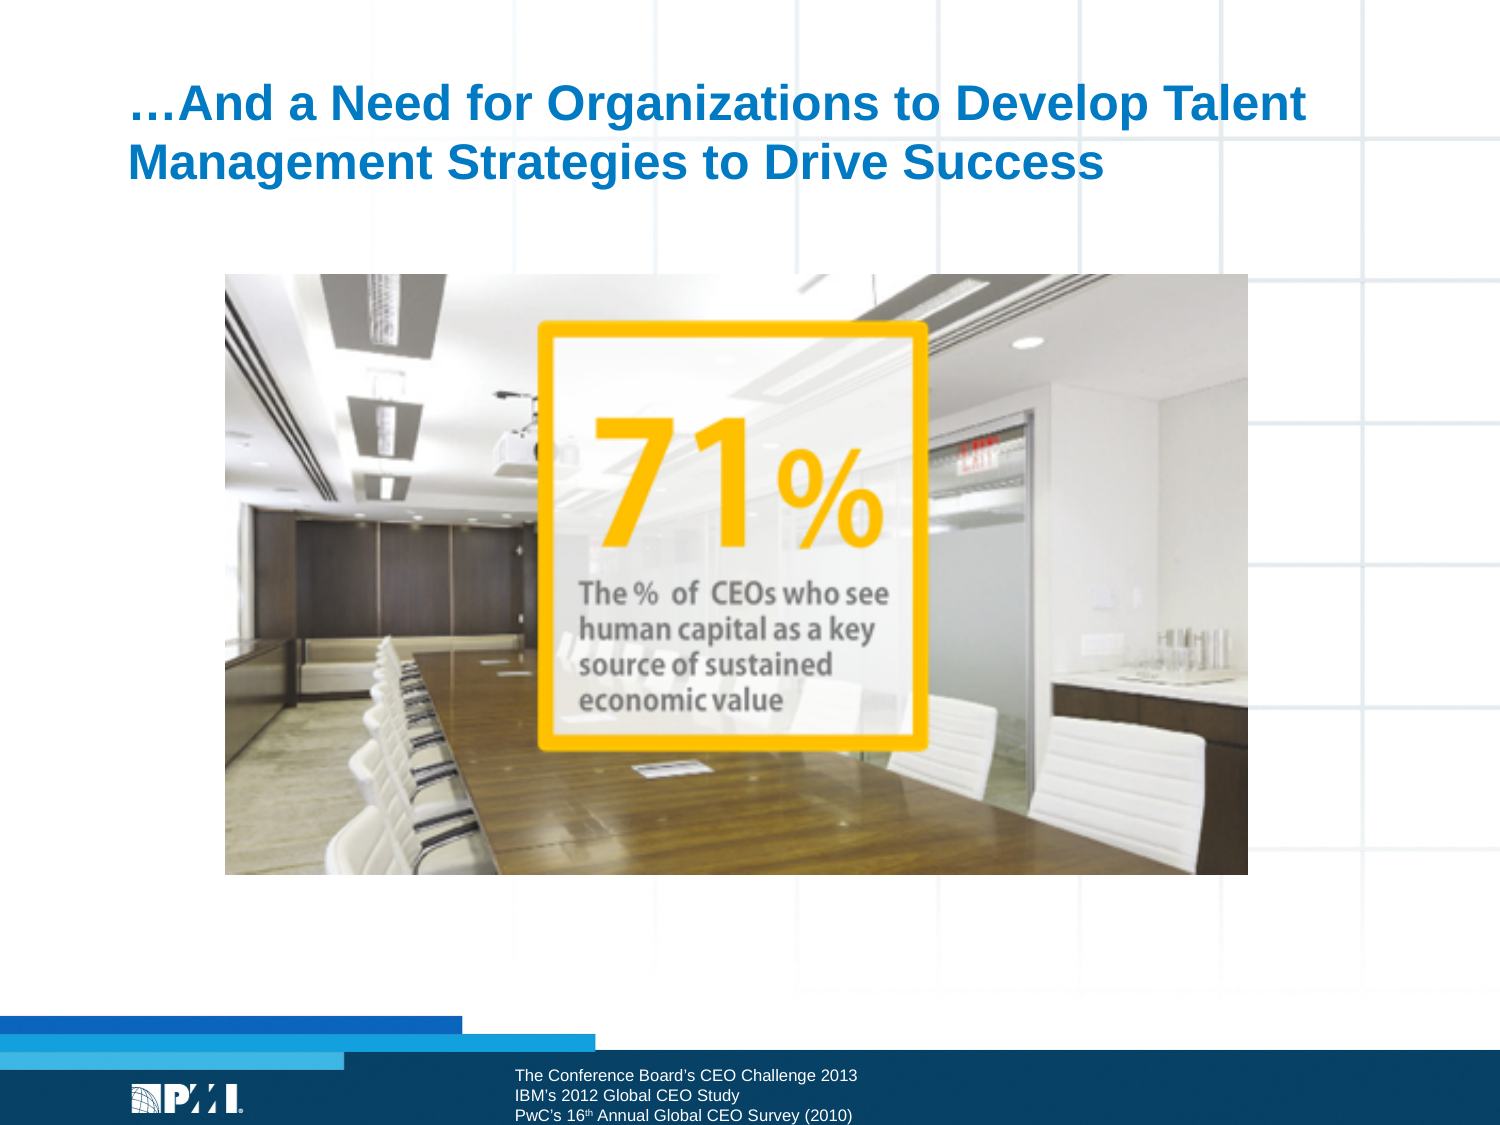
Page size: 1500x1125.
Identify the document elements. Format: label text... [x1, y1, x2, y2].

title …And a Need for Organizations to Develop Talent Management Strategies to Drive Success [112, 62, 1388, 238]
text_box The Conference Board’s CEO Challenge 2013 IBM’s 2012 Global CEO Study PwC’s 16th Annual Global CEO Survey (2010) [500, 1057, 1000, 1125]
list [87, 161, 1363, 863]
picture [0, 0, 1500, 1125]
